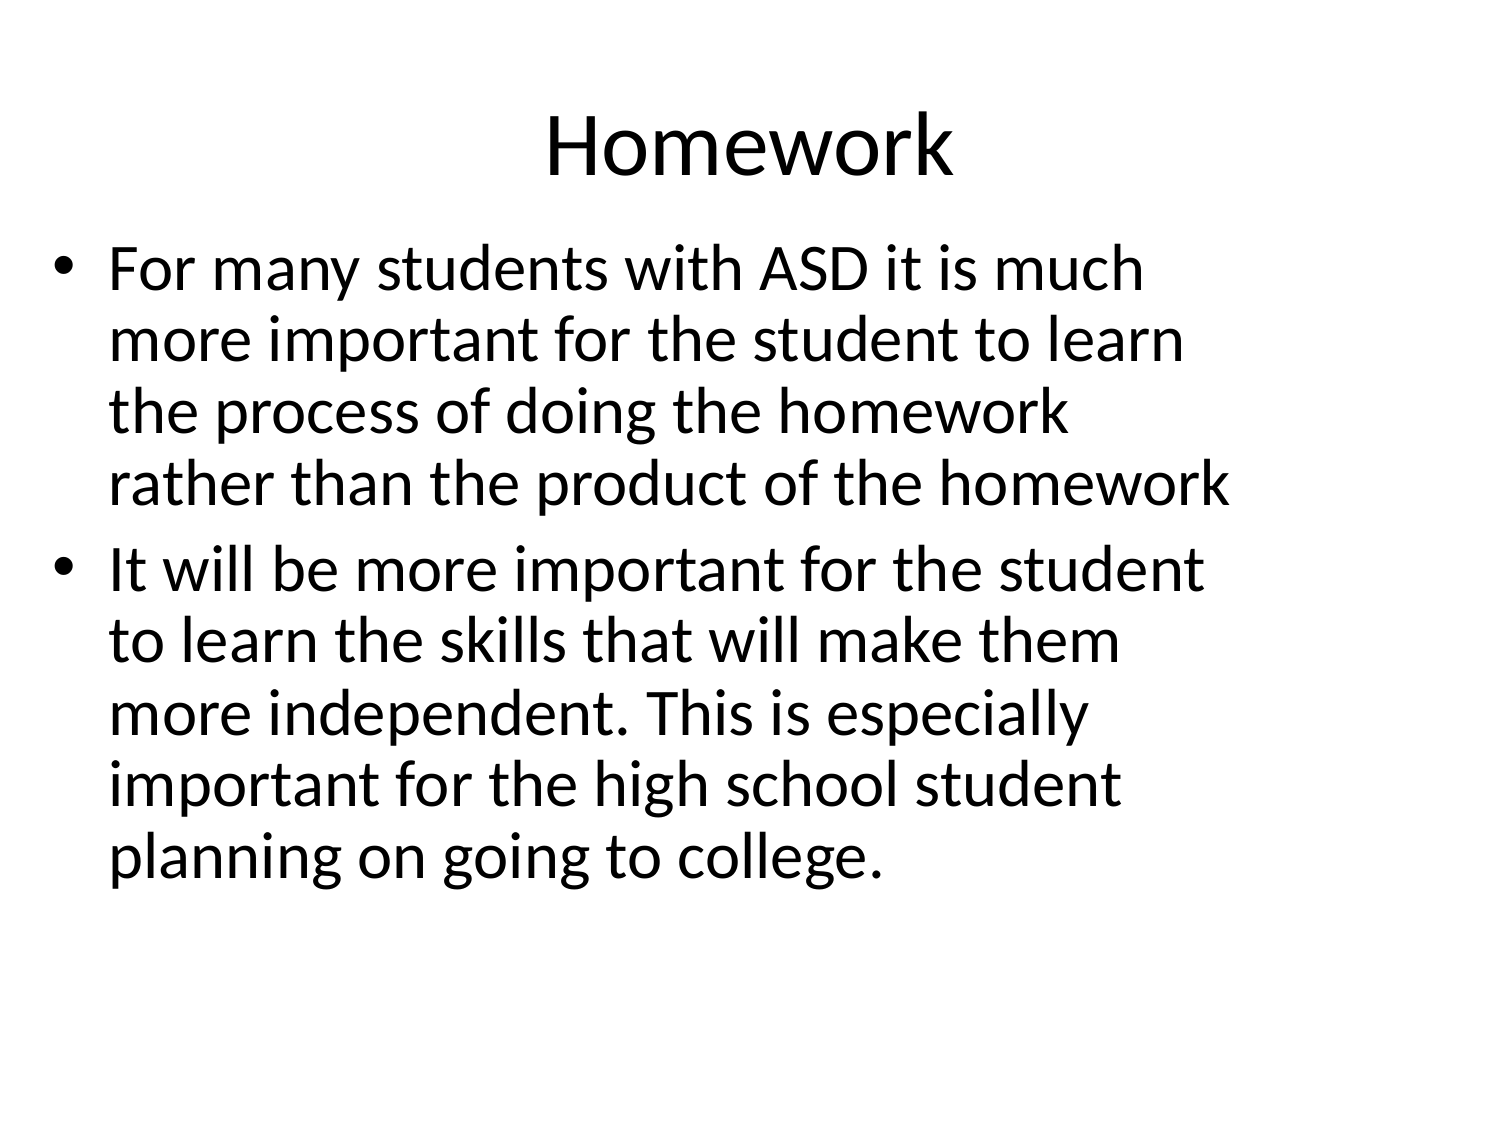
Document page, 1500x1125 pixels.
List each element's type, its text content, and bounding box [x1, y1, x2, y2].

title Homework [75, 45, 1425, 233]
list For many students with ASD it is much more important for the student to learn the process of doing the homework rather than the product of the homework It will be more important for the student to learn the skills that will make them more independent. This is especially important for the high school student planning on going to college. [37, 224, 1250, 963]
